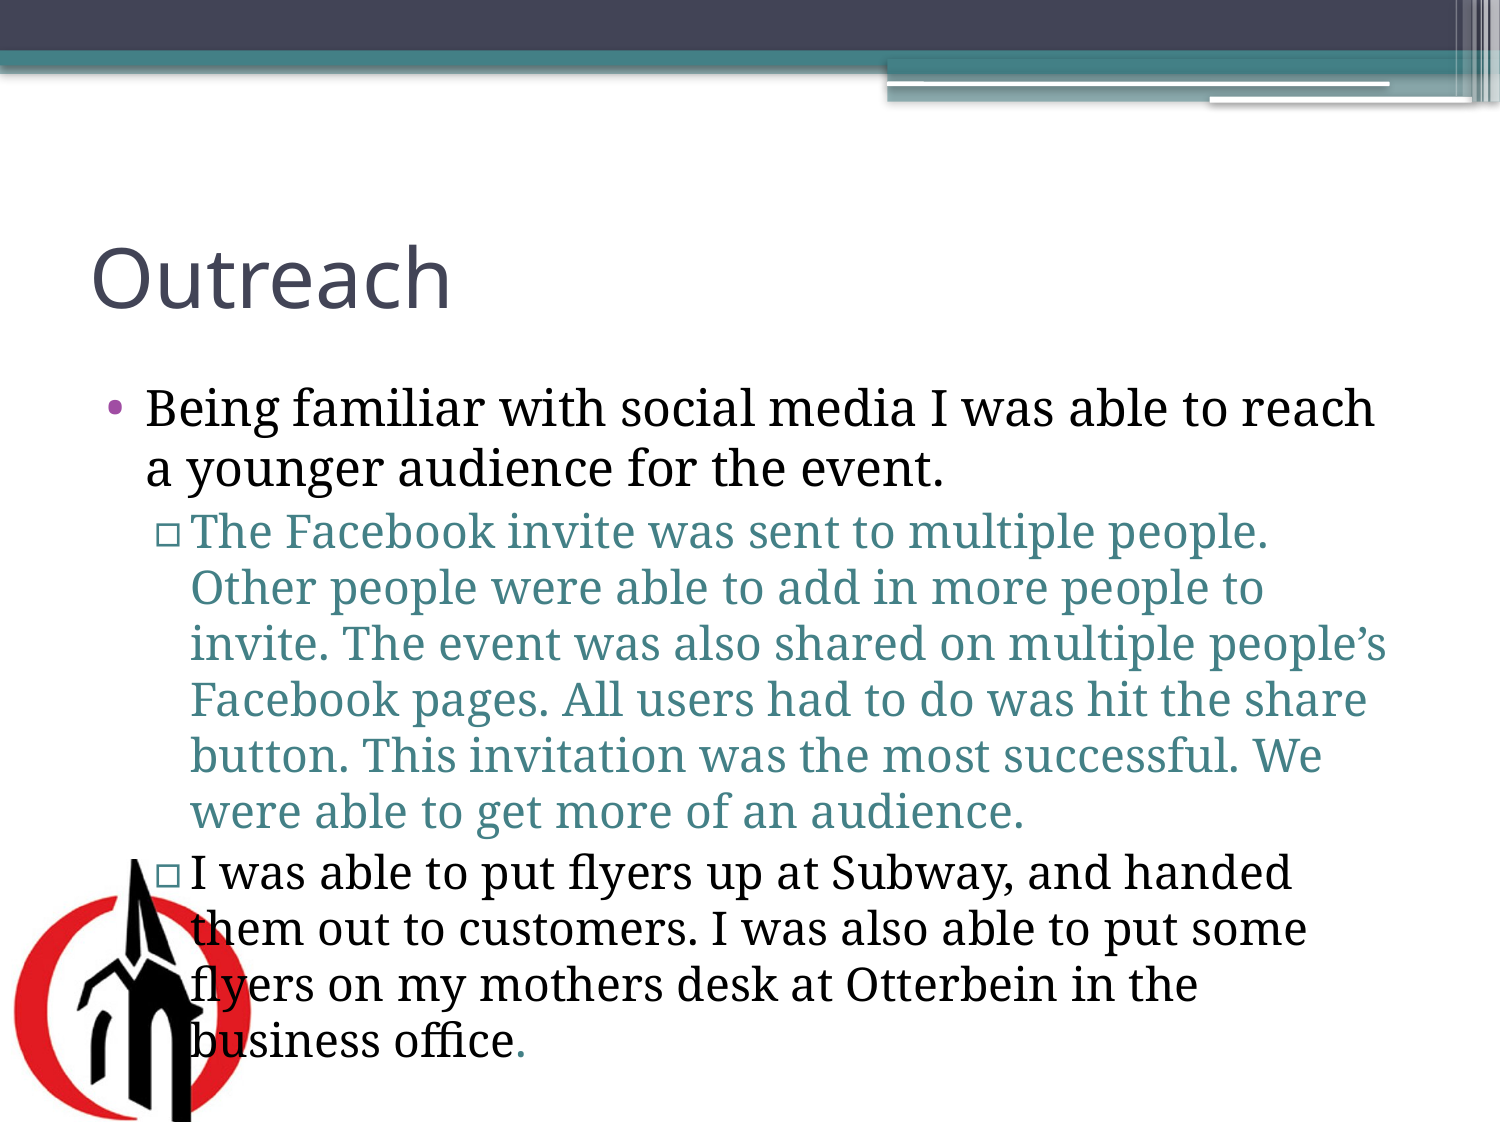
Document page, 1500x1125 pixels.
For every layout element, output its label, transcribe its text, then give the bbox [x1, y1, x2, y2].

title Outreach [75, 187, 1425, 363]
list Being familiar with social media I was able to reach a younger audience for the event. The Facebook invite was sent to multiple people. Other people were able to add in more people to invite. The event was also shared on multiple people’s Facebook pages. All users had to do was hit the share button. This invitation was the most successful. We were able to get more of an audience. I was able to put flyers up at Subway, and handed them out to customers. I was also able to put some flyers on my mothers desk at Otterbein in the business office. [75, 368, 1425, 1079]
picture [0, 859, 263, 1122]
